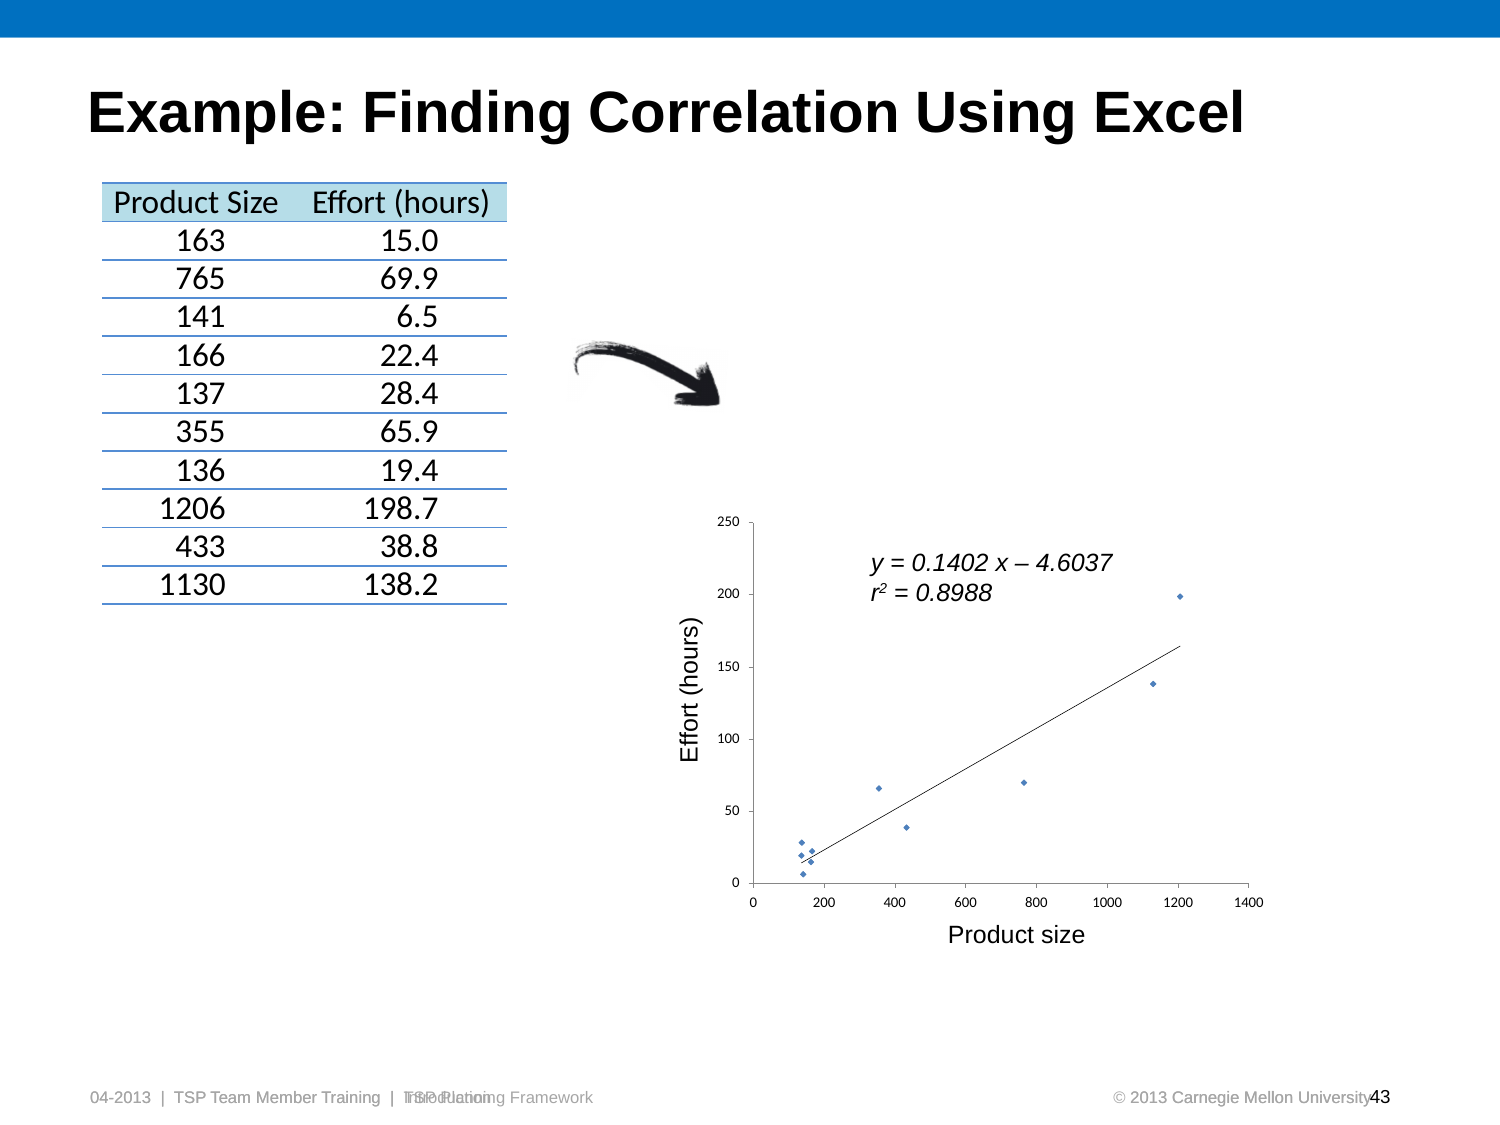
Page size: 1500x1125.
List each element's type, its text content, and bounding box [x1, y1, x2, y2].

table_cell 138.2 [301, 567, 507, 603]
table_cell 355 [102, 414, 301, 450]
table_cell 1130 [102, 567, 301, 603]
table_cell 15.0 [301, 222, 507, 259]
table_cell 198.7 [301, 490, 507, 527]
text_box Product size [933, 924, 1101, 956]
table_cell 1206 [102, 490, 301, 527]
table_cell 22.4 [301, 337, 507, 374]
table_cell 28.4 [301, 375, 507, 412]
title Example: Finding Correlation Using Excel [87, 87, 1439, 226]
table_header Product Size [102, 184, 301, 221]
table_cell 137 [102, 375, 301, 412]
table_cell 19.4 [301, 452, 507, 488]
table_cell 69.9 [301, 261, 507, 297]
picture [711, 508, 1273, 916]
table_cell 6.5 [301, 299, 507, 335]
table_cell 136 [102, 452, 301, 488]
table_cell 65.9 [301, 414, 507, 450]
text_box Effort (hours) [665, 602, 706, 778]
table_cell 166 [102, 337, 301, 374]
table_cell 163 [102, 222, 301, 259]
table_cell 433 [102, 528, 301, 565]
table_header Effort (hours) [301, 184, 507, 221]
table_cell 765 [102, 261, 301, 297]
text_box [561, 332, 737, 416]
table_cell 38.8 [301, 528, 507, 565]
table_cell 141 [102, 299, 301, 335]
